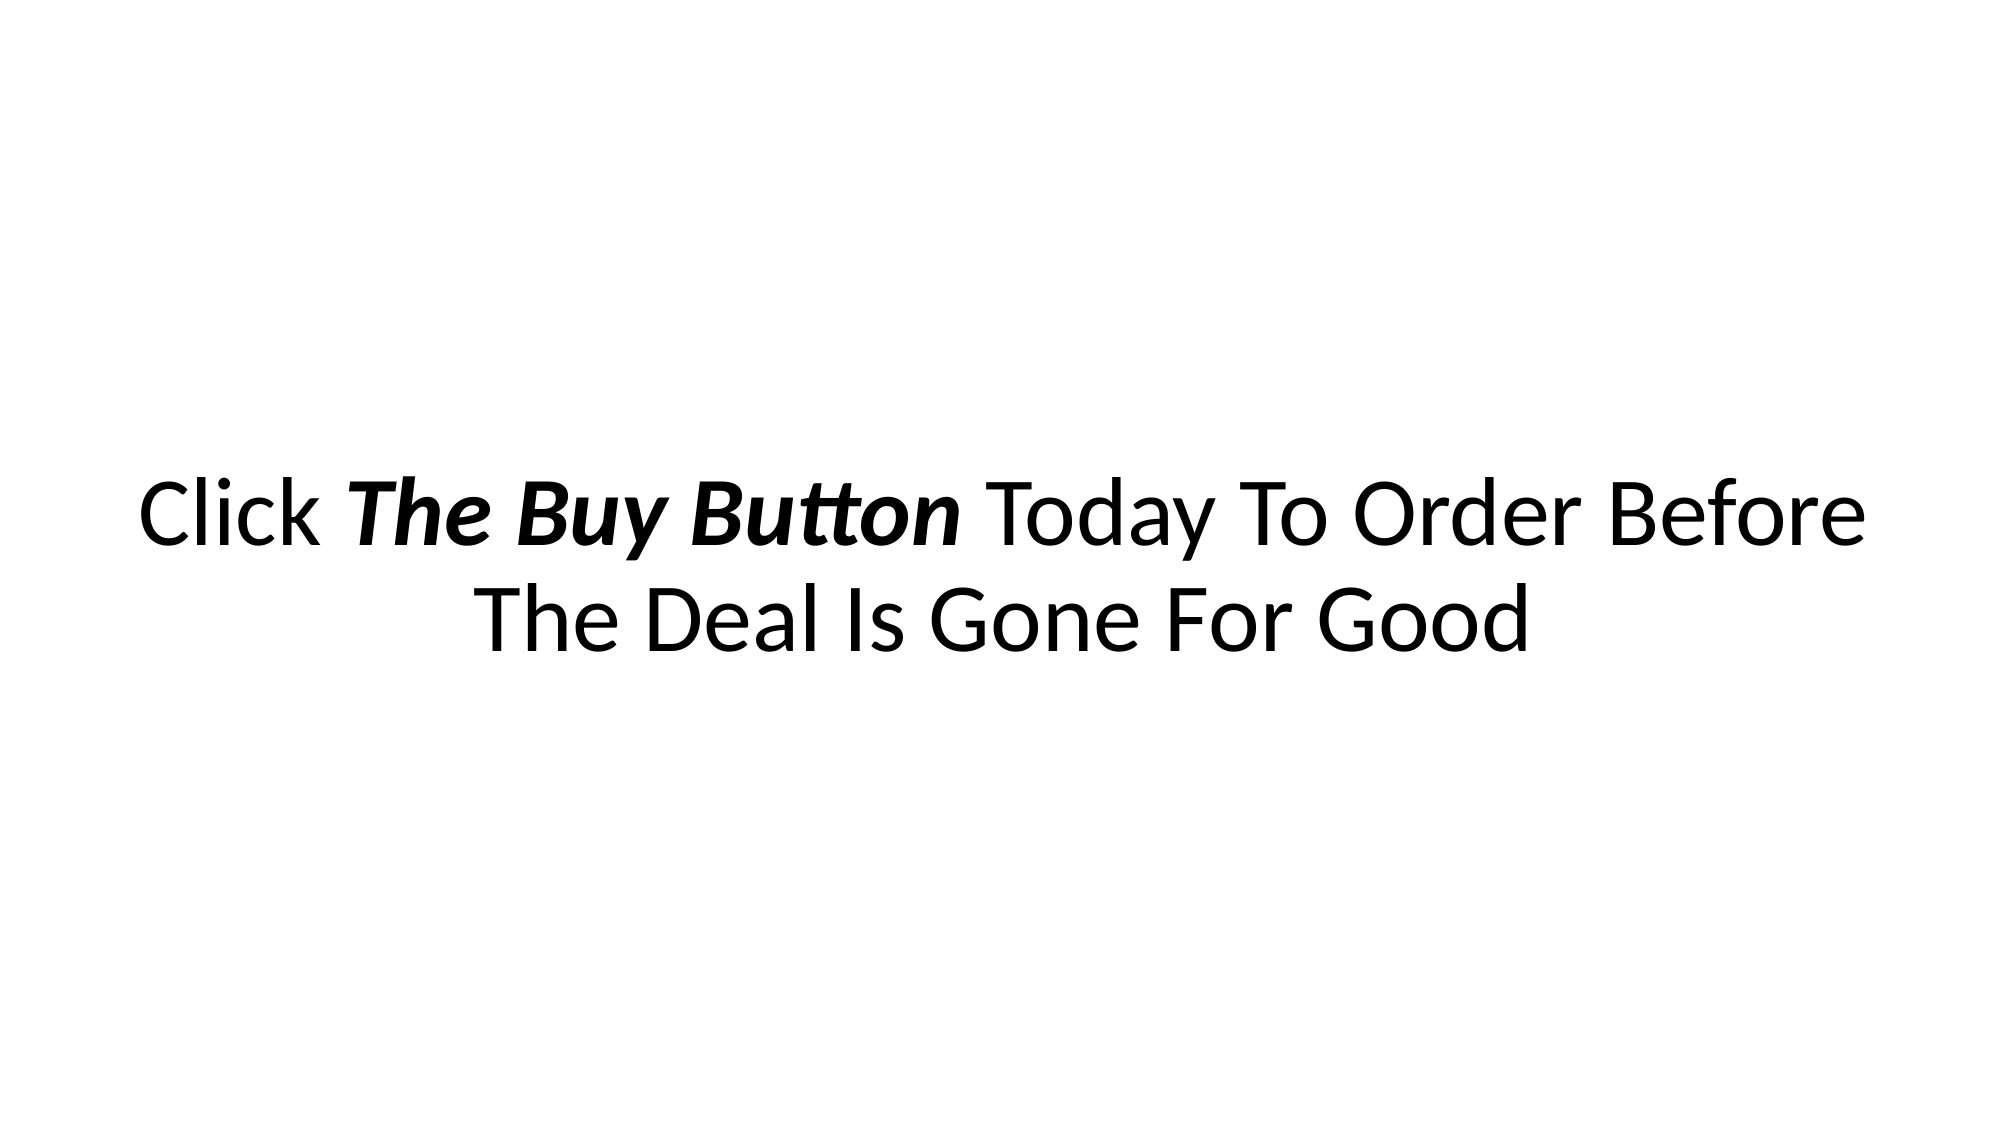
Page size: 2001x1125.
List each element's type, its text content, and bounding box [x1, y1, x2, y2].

list Click The Buy Button Today To Order Before The Deal Is Gone For Good [116, 326, 1892, 875]
